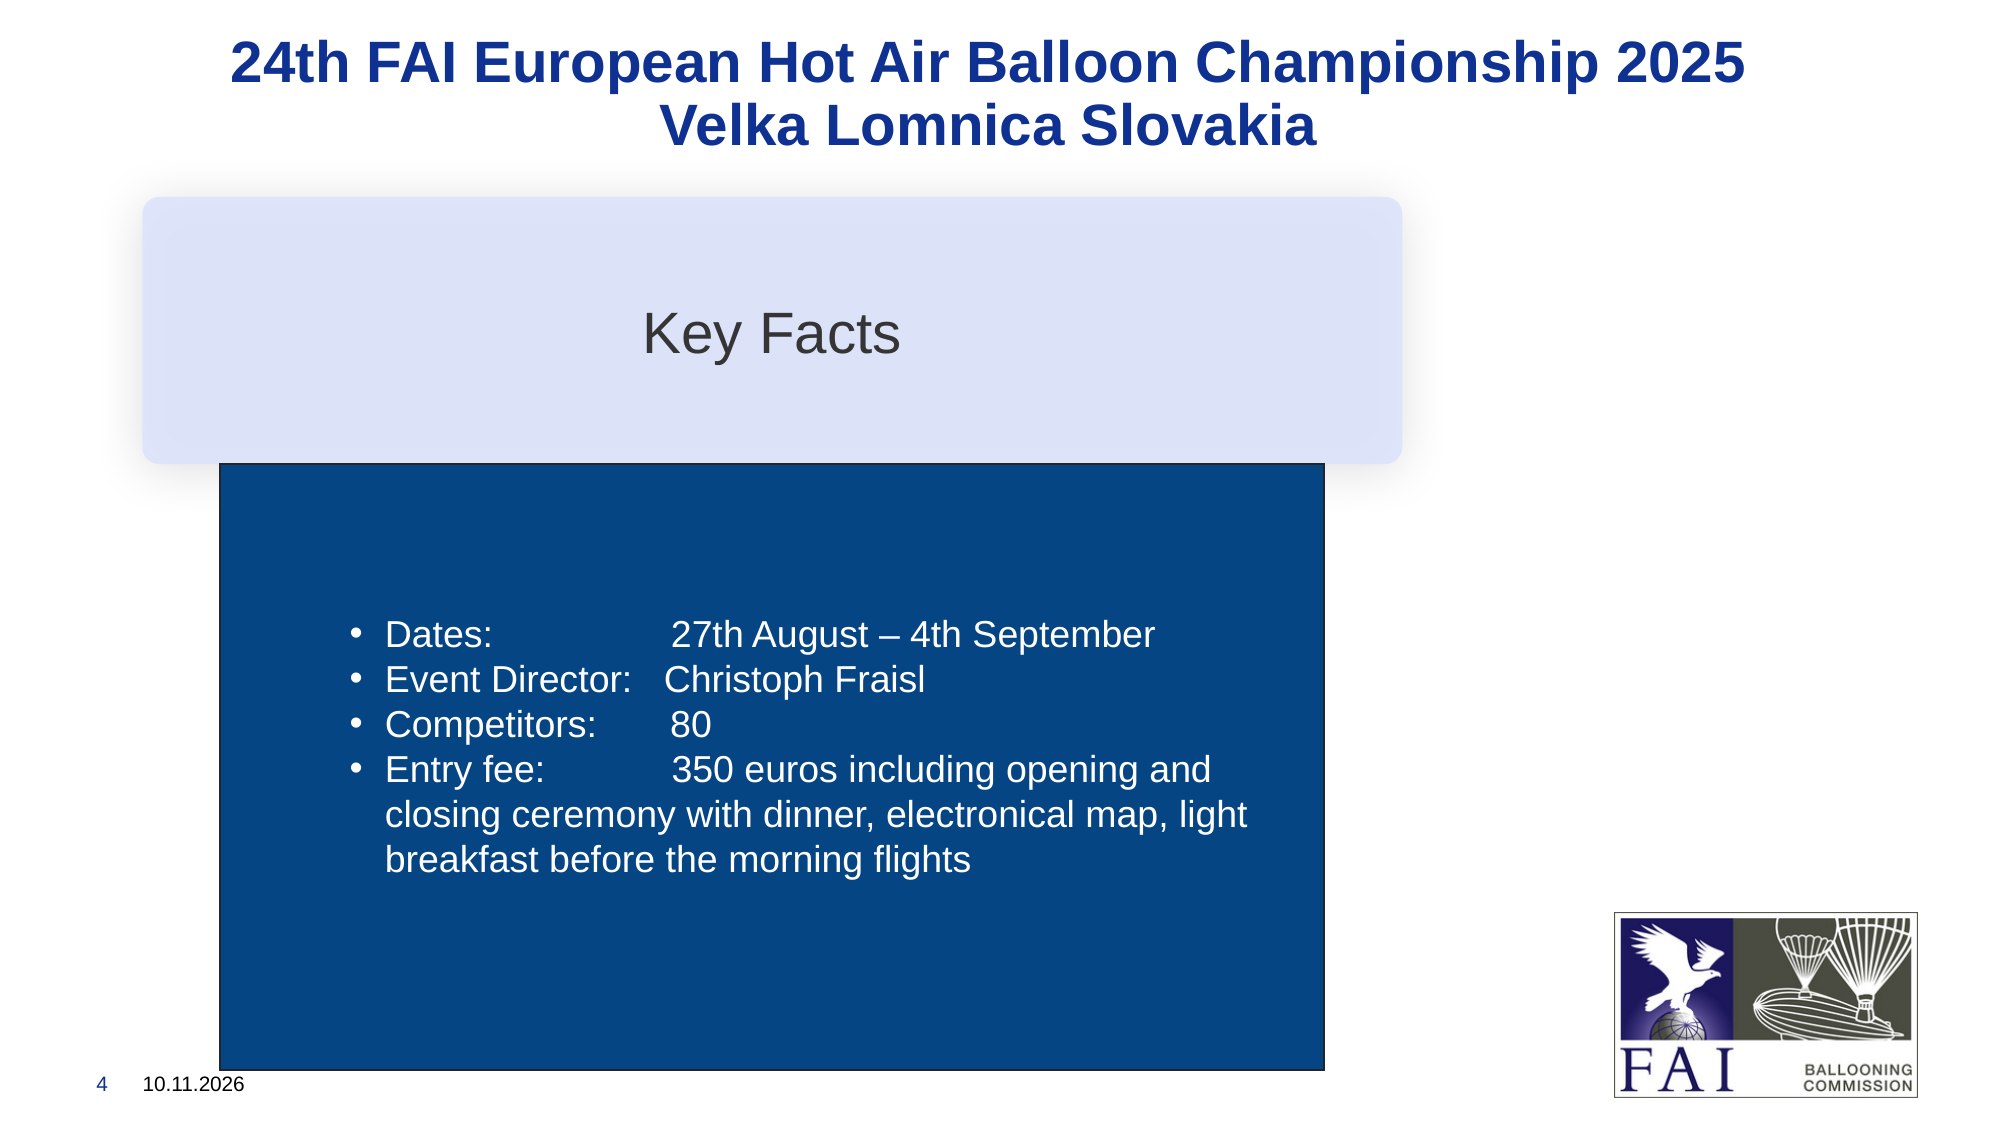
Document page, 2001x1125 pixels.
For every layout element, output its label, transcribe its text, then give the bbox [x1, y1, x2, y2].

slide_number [143, 1071, 256, 1125]
slide_number 4 [96, 1070, 143, 1125]
picture [1614, 912, 1918, 1098]
title 24th FAI European Hot Air Balloon Championship 2025 Velka Lomnica Slovakia [96, 72, 1881, 159]
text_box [142, 196, 1403, 1071]
